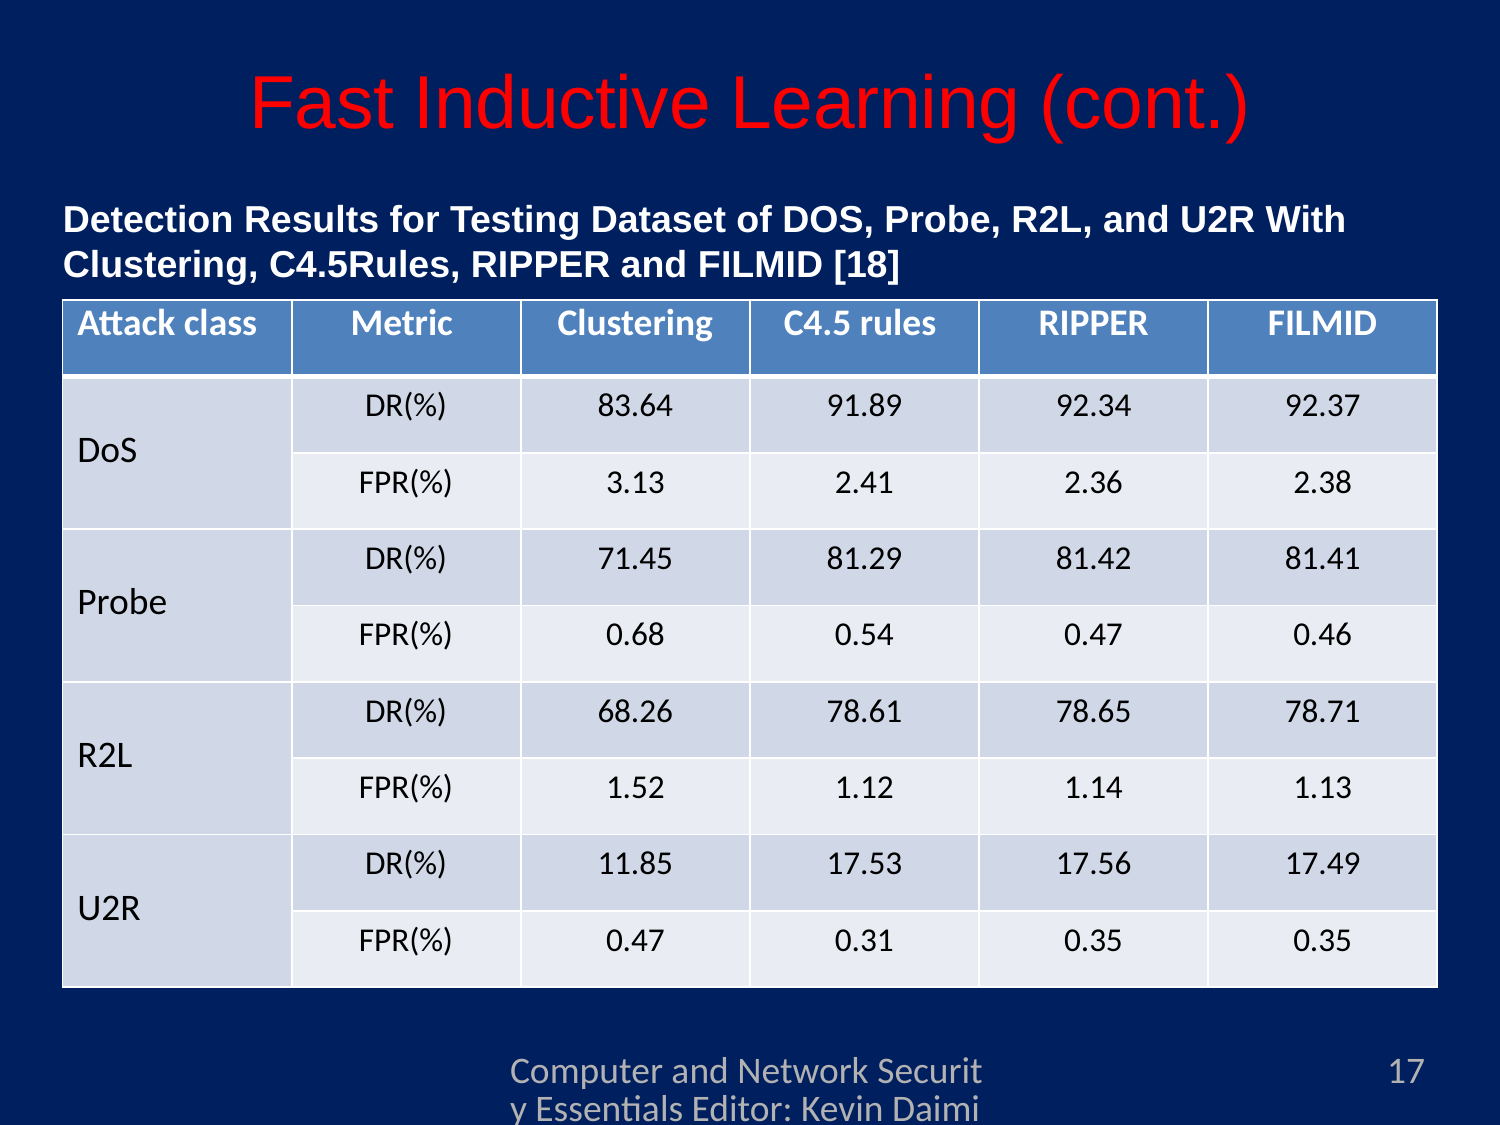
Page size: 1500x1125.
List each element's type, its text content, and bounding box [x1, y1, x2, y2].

table_header C4.5 rules [751, 301, 978, 374]
table_cell 0.35 [980, 912, 1207, 986]
table_cell 68.26 [522, 683, 749, 757]
table_cell 2.36 [980, 454, 1207, 528]
table_header Attack class [63, 301, 291, 374]
table_cell 0.47 [980, 606, 1207, 681]
table_cell 81.29 [751, 530, 978, 605]
footer Computer and Network Security Essentials Editor: Kevin Daimi Associate Editors: Guillermo Francia, Levent Ertaul, Luis H. Encinas, Eman El-Sheikh Published by Springer [510, 1046, 990, 1103]
table_header FILMID [1209, 301, 1436, 374]
table_cell 92.34 [980, 379, 1207, 452]
table_cell 0.54 [751, 606, 978, 681]
table_cell 17.49 [1209, 835, 1436, 910]
table_cell 81.42 [980, 530, 1207, 605]
table_cell FPR(%) [293, 454, 520, 528]
table_cell 0.31 [751, 912, 978, 986]
table_cell FPR(%) [293, 759, 520, 834]
list Detection Results for Testing Dataset of DOS, Probe, R2L, and U2R With Clustering, C4.5Rules, RIPPER and FILMID [18] [62, 195, 1437, 287]
table_cell 78.71 [1209, 683, 1436, 757]
table_cell 83.64 [522, 379, 749, 452]
table_cell 0.47 [522, 912, 749, 986]
table_cell 81.41 [1209, 530, 1436, 605]
table_cell 0.68 [522, 606, 749, 681]
table_cell Probe [63, 530, 291, 681]
table_cell 92.37 [1209, 379, 1436, 452]
table_cell 17.56 [980, 835, 1207, 910]
table_cell FPR(%) [293, 912, 520, 986]
table_cell 17.53 [751, 835, 978, 910]
table_cell 3.13 [522, 454, 749, 528]
title Fast Inductive Learning (cont.) [44, 53, 1456, 145]
table_cell 11.85 [522, 835, 749, 910]
table_cell 1.12 [751, 759, 978, 834]
table_cell 78.65 [980, 683, 1207, 757]
table_cell FPR(%) [293, 606, 520, 681]
table_cell 78.61 [751, 683, 978, 757]
table_header Clustering [522, 301, 749, 374]
table_cell DR(%) [293, 530, 520, 605]
table_cell R2L [63, 683, 291, 834]
table_cell 1.13 [1209, 759, 1436, 834]
table_cell 2.41 [751, 454, 978, 528]
table_cell 1.14 [980, 759, 1207, 834]
table_cell 91.89 [751, 379, 978, 452]
table_cell 71.45 [522, 530, 749, 605]
table_cell DR(%) [293, 379, 520, 452]
table_cell 2.38 [1209, 454, 1436, 528]
slide_number 17 [1080, 1046, 1425, 1103]
table_cell DR(%) [293, 683, 520, 757]
table_header RIPPER [980, 301, 1207, 374]
table_cell DR(%) [293, 835, 520, 910]
table_cell DoS [63, 379, 291, 528]
table_cell U2R [63, 835, 291, 986]
table_cell 0.46 [1209, 606, 1436, 681]
table_cell 0.35 [1209, 912, 1436, 986]
table_header Metric [293, 301, 520, 374]
table_cell 1.52 [522, 759, 749, 834]
